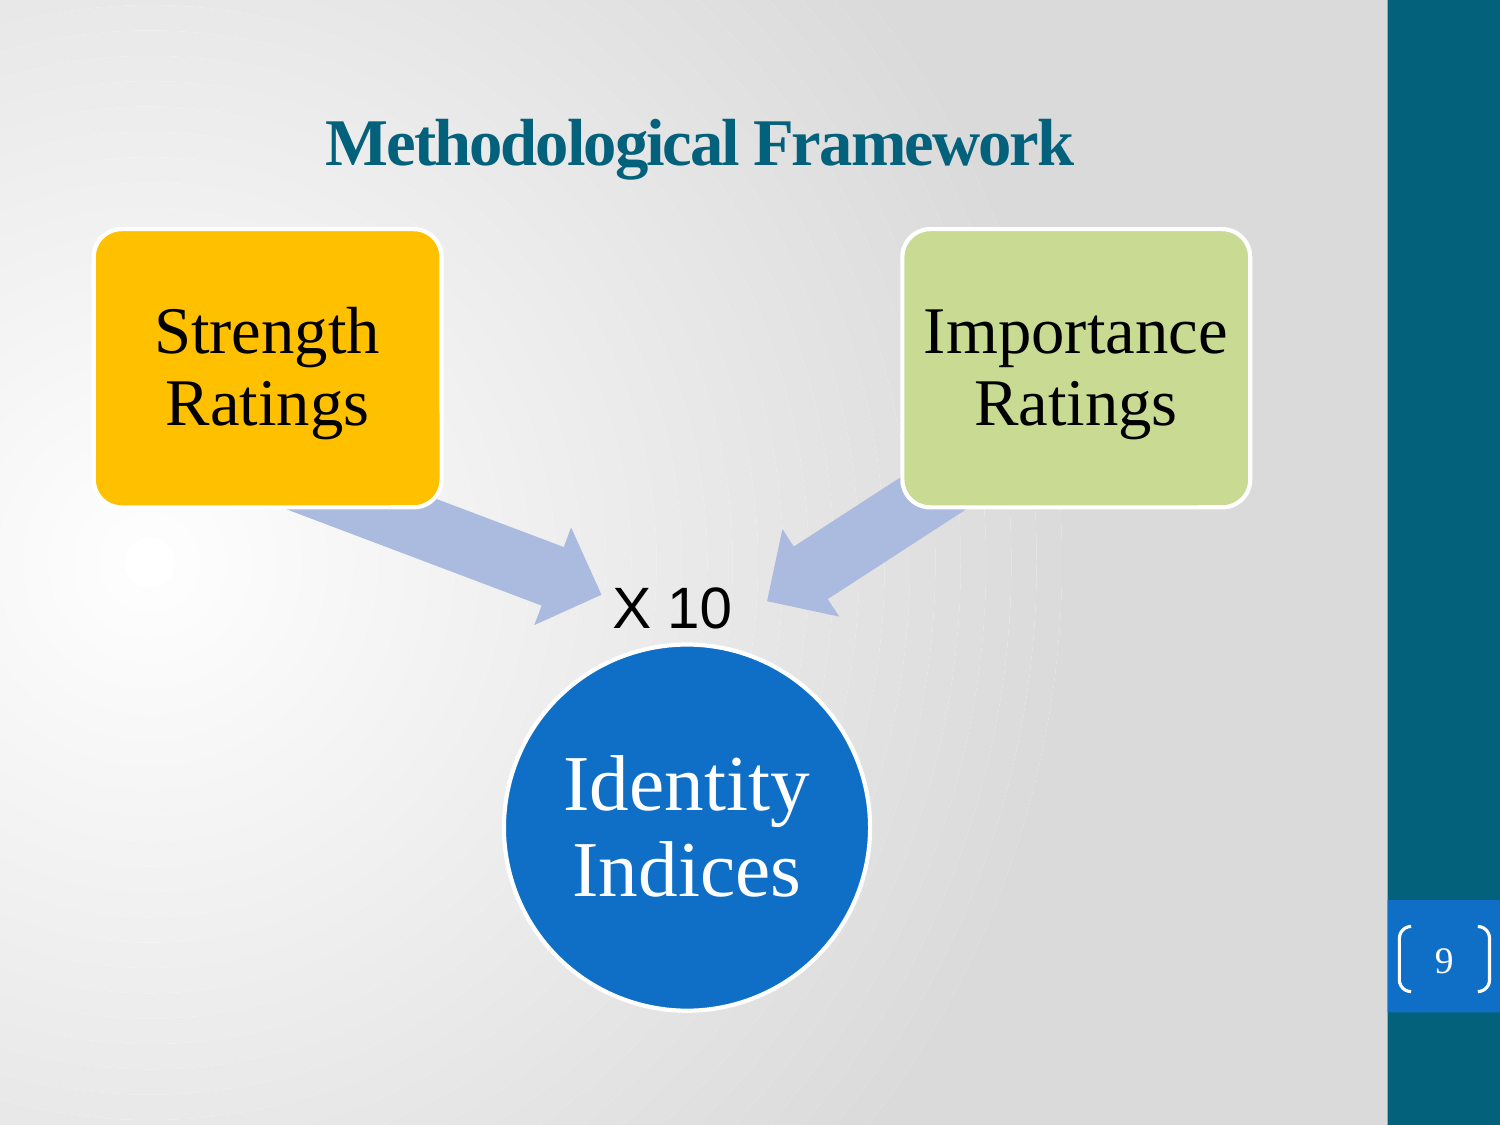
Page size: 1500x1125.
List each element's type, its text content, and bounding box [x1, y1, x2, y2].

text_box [93, 228, 1255, 1021]
title Methodological Framework [75, 45, 1325, 233]
slide_number 9 [1397, 924, 1492, 994]
